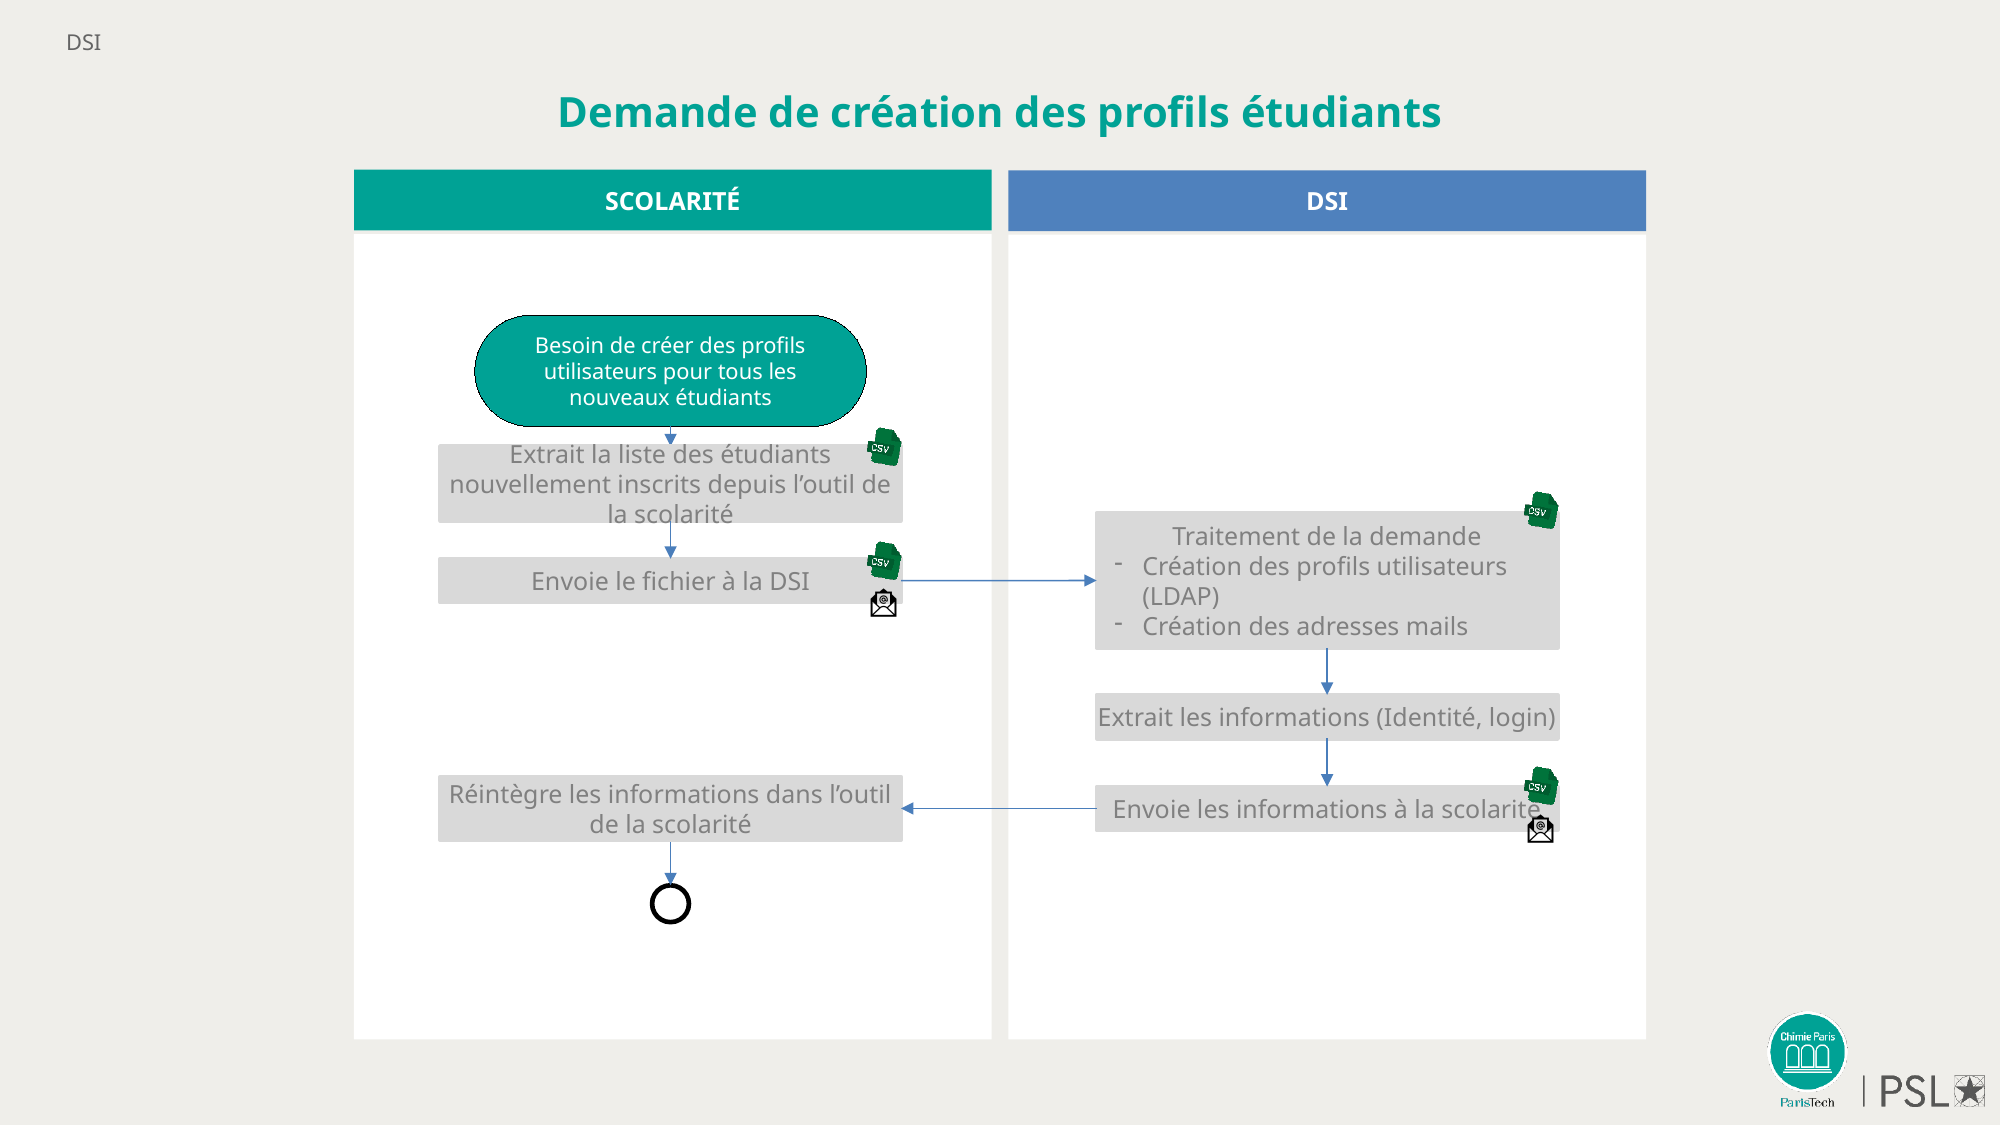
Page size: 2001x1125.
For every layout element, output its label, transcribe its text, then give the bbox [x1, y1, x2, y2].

picture [1767, 1011, 1985, 1107]
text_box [353, 169, 1647, 1040]
list DSI [50, 19, 1047, 55]
title Demande de création des profils étudiants [149, 75, 1851, 147]
